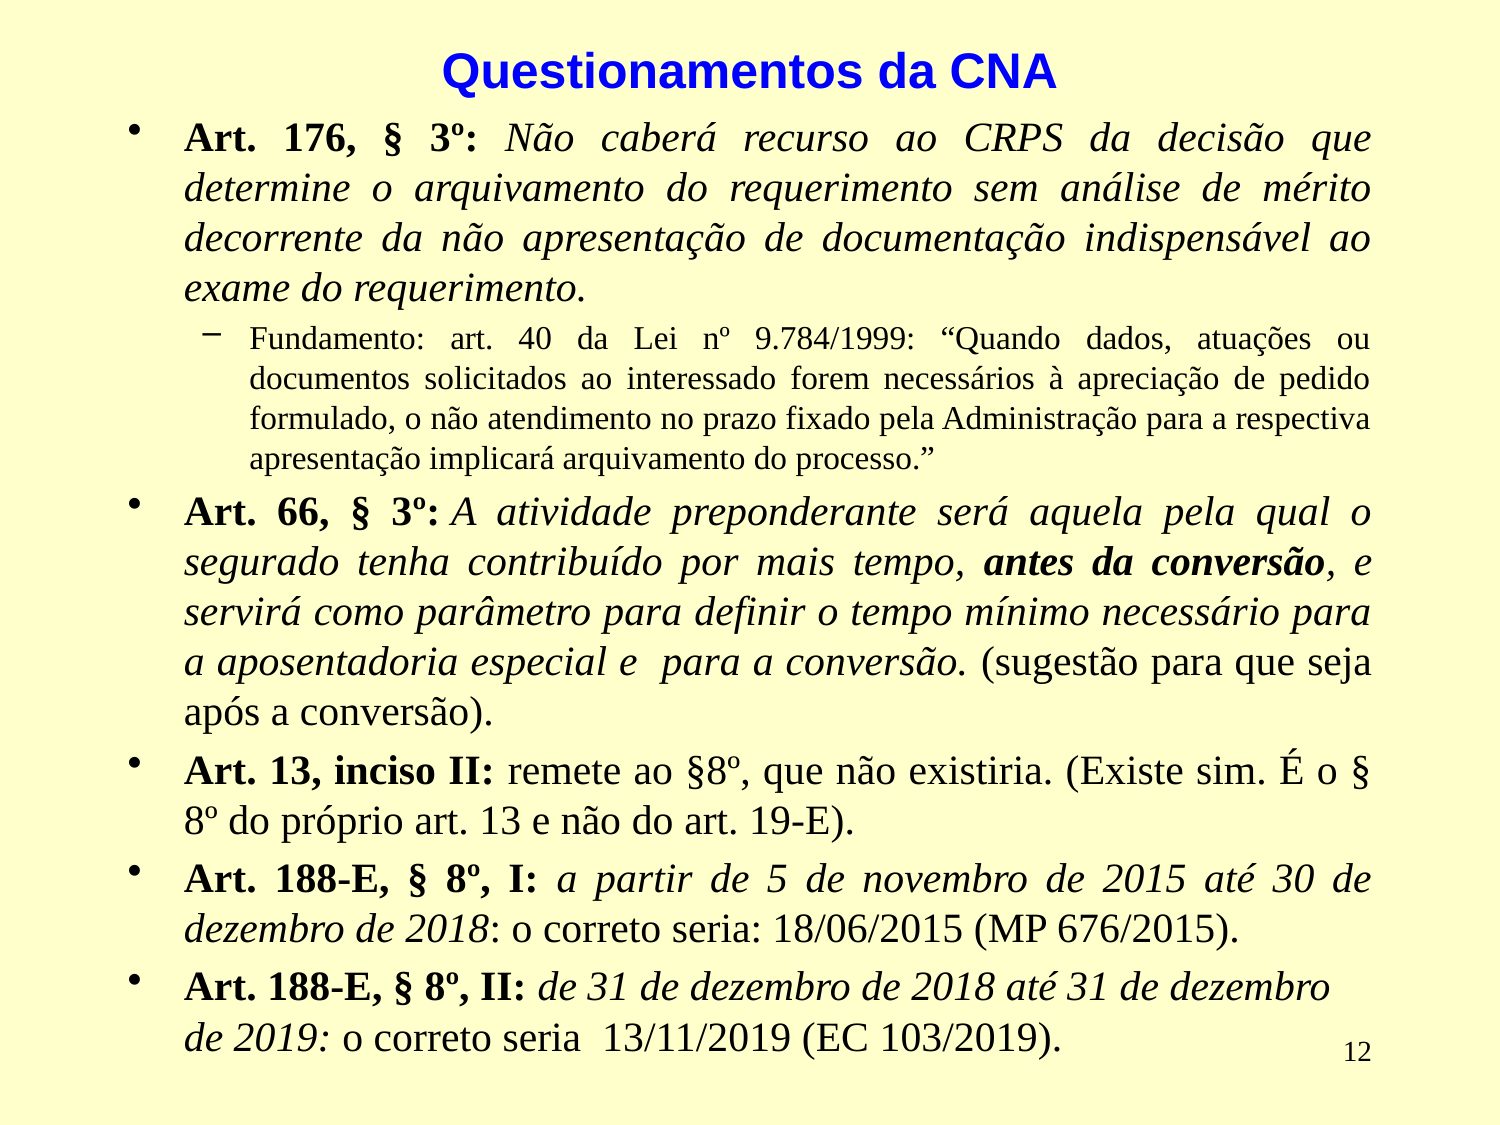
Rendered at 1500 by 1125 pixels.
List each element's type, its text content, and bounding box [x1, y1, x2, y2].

list Art. 176, § 3º: Não caberá recurso ao CRPS da decisão que determine o arquivamento do requerimento sem análise de mérito decorrente da não apresentação de documentação indispensável ao exame do requerimento. Fundamento: art. 40 da Lei nº 9.784/1999: “Quando dados, atuações ou documentos solicitados ao interessado forem necessários à apreciação de pedido formulado, o não atendimento no prazo fixado pela Administração para a respectiva apresentação implicará arquivamento do processo.” Art. 66, § 3º: A atividade preponderante será aquela pela qual o segurado tenha contribuído por mais tempo, antes da conversão, e servirá como parâmetro para definir o tempo mínimo necessário para a aposentadoria especial e para a conversão. (sugestão para que seja após a conversão). Art. 13, inciso II: remete ao §8º, que não existiria. (Existe sim. É o § 8º do próprio art. 13 e não do art. 19-E). Art. 188-E, § 8º, I: a partir de 5 de novembro de 2015 até 30 de dezembro de 2018: o correto seria: 18/06/2015 (MP 676/2015). Art. 188-E, § 8º, II: de 31 de dezembro de 2018 até 31 de dezembro de 2019: o correto seria 13/11/2019 (EC 103/2019). [112, 101, 1388, 1125]
title Questionamentos da CNA [112, 0, 1388, 101]
slide_number 12 [1074, 1024, 1388, 1101]
